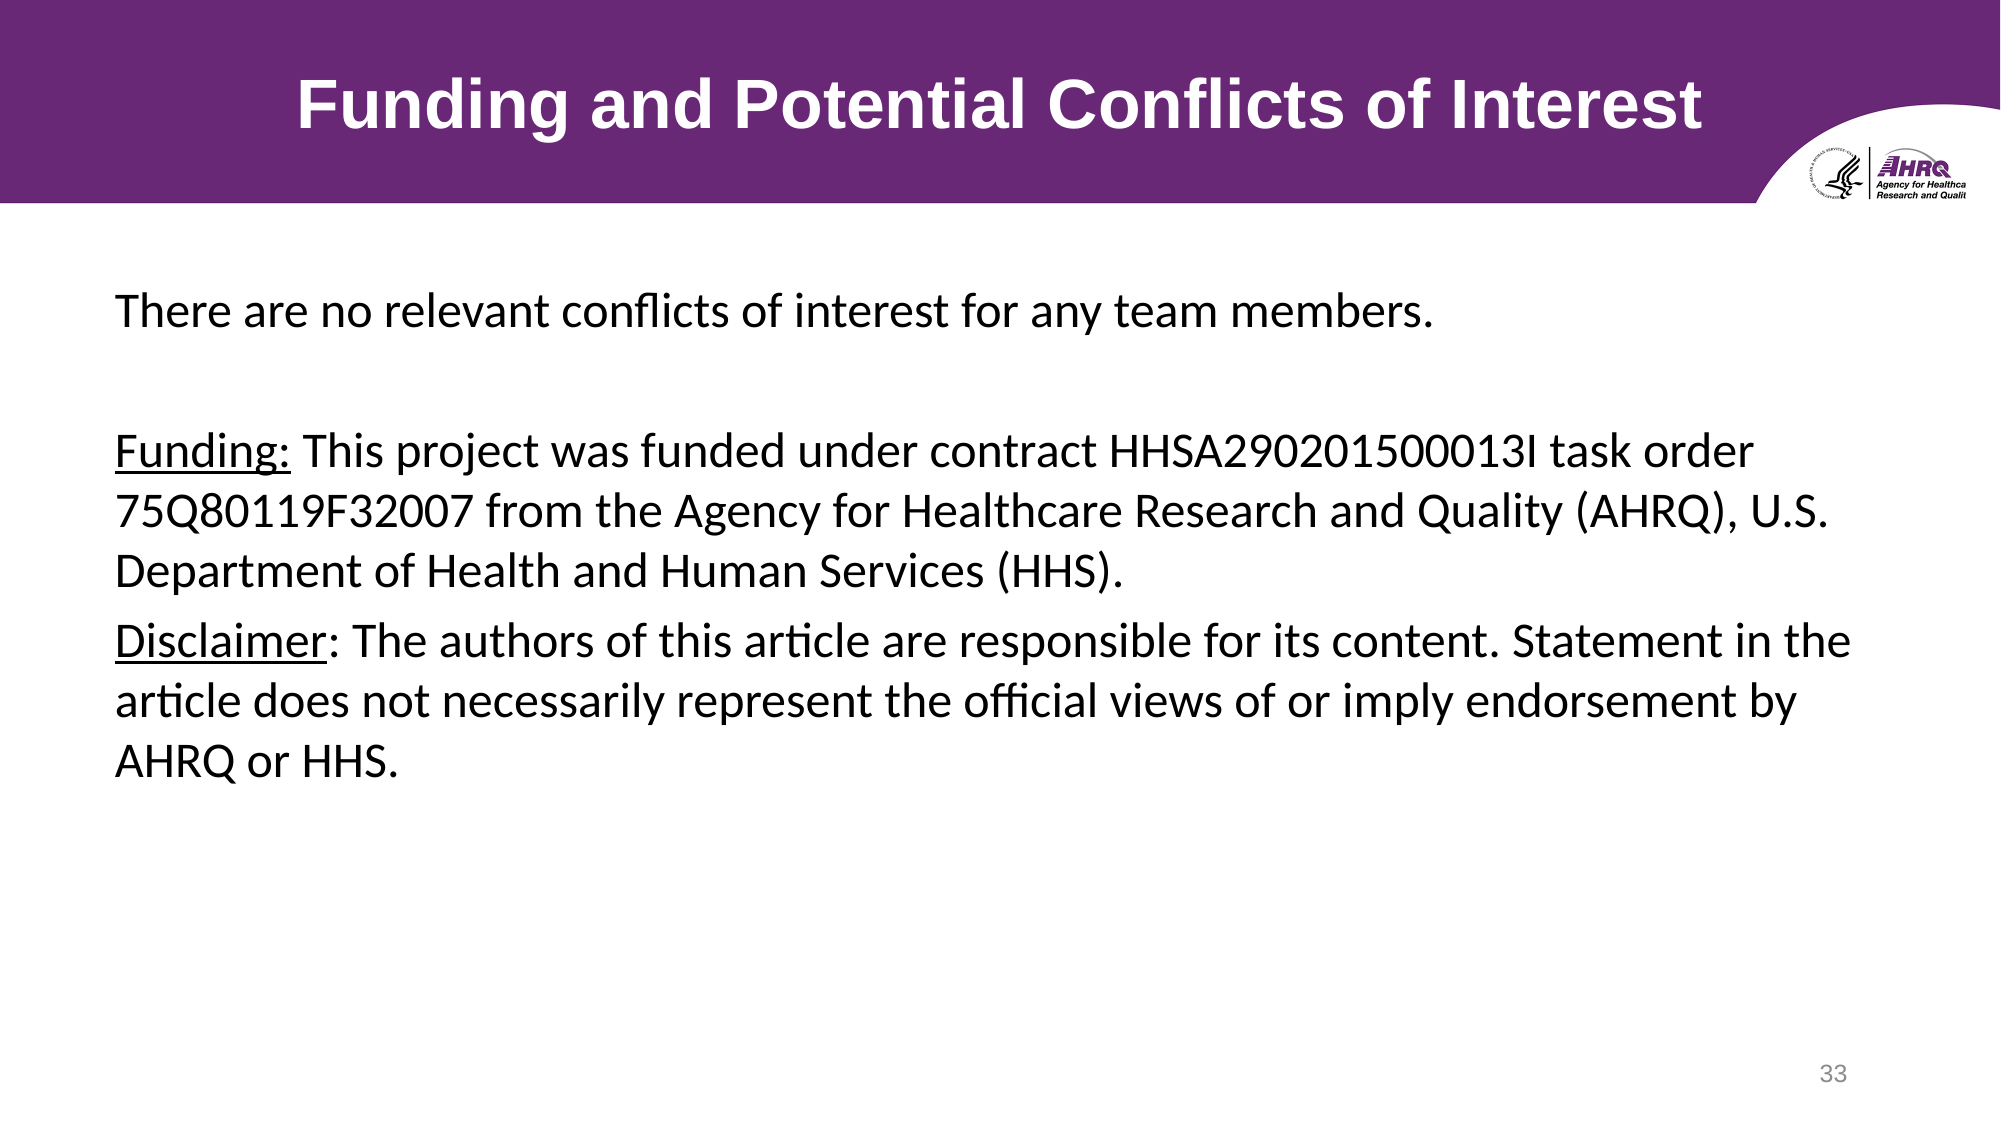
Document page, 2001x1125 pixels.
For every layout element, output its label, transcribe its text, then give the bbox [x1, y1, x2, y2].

slide_number 33 [1412, 1042, 1863, 1103]
picture [0, 0, 2001, 1125]
title Funding and Potential Conflicts of Interest [275, 50, 1725, 152]
list There are no relevant conflicts of interest for any team members. Funding: This project was funded under contract HHSA290201500013I task order 75Q80119F32007 from the Agency for Healthcare Research and Quality (AHRQ), U.S. Department of Health and Human Services (HHS). Disclaimer: The authors of this article are responsible for its content. Statement in the article does not necessarily represent the official views of or imply endorsement by AHRQ or HHS. [99, 270, 1900, 1013]
